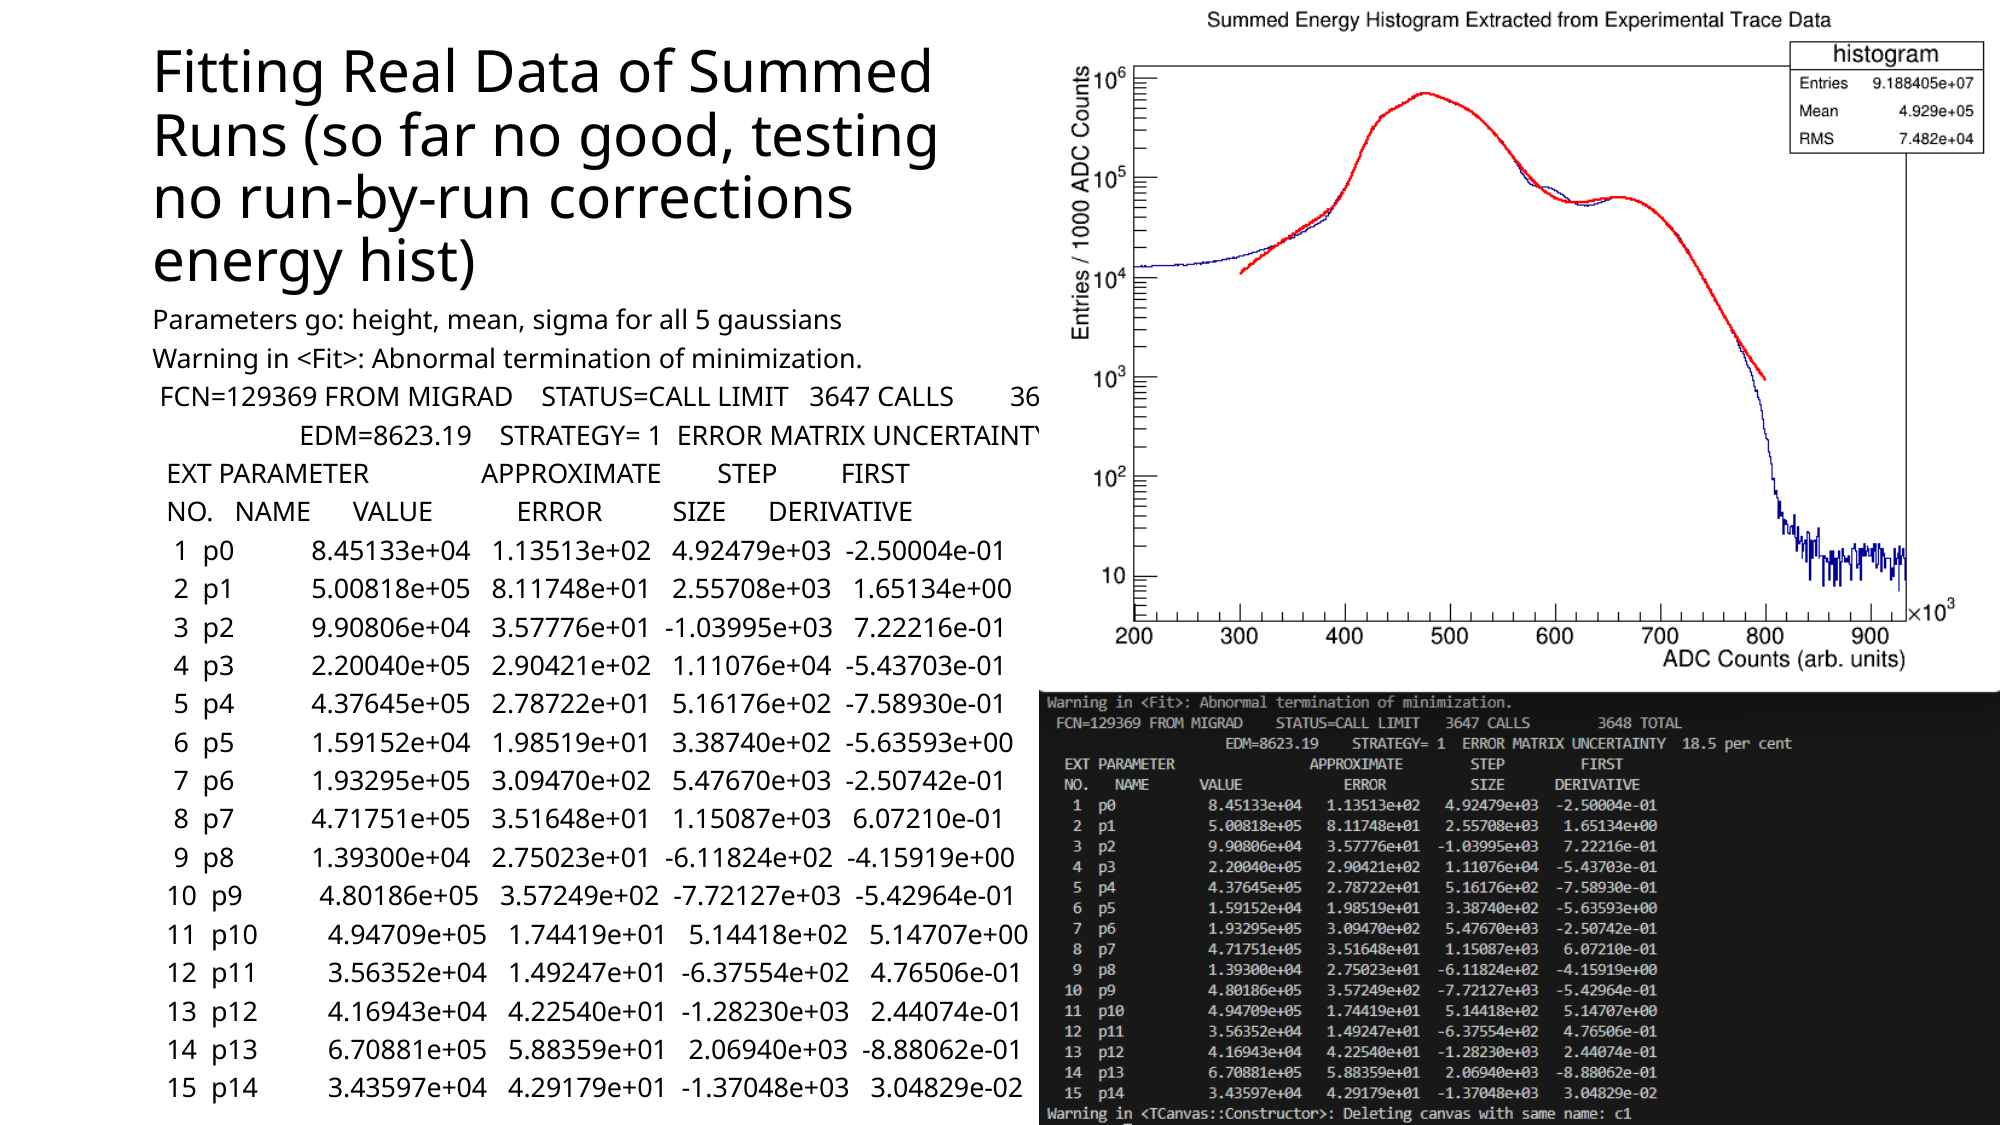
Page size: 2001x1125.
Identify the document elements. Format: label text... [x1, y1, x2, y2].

title Fitting Real Data of Summed Runs (so far no good, testing no run-by-run corrections energy hist) [137, 59, 1017, 278]
picture [1038, 0, 2000, 1125]
list Parameters go: height, mean, sigma for all 5 gaussians Warning in <Fit>: Abnormal termination of minimization. FCN=129369 FROM MIGRAD STATUS=CALL LIMIT 3647 CALLS 3648 TOTAL EDM=8623.19 STRATEGY= 1 ERROR MATRIX UNCERTAINTY 18.5 per cent EXT PARAMETER APPROXIMATE STEP FIRST NO. NAME VALUE ERROR SIZE DERIVATIVE 1 p0 8.45133e+04 1.13513e+02 4.92479e+03 -2.50004e-01 2 p1 5.00818e+05 8.11748e+01 2.55708e+03 1.65134e+00 3 p2 9.90806e+04 3.57776e+01 -1.03995e+03 7.22216e-01 4 p3 2.20040e+05 2.90421e+02 1.11076e+04 -5.43703e-01 5 p4 4.37645e+05 2.78722e+01 5.16176e+02 -7.58930e-01 6 p5 1.59152e+04 1.98519e+01 3.38740e+02 -5.63593e+00 7 p6 1.93295e+05 3.09470e+02 5.47670e+03 -2.50742e-01 8 p7 4.71751e+05 3.51648e+01 1.15087e+03 6.07210e-01 9 p8 1.39300e+04 2.75023e+01 -6.11824e+02 -4.15919e+00 10 p9 4.80186e+05 3.57249e+02 -7.72127e+03 -5.42964e-01 11 p10 4.94709e+05 1.74419e+01 5.14418e+02 5.14707e+00 12 p11 3.56352e+04 1.49247e+01 -6.37554e+02 4.76506e-01 13 p12 4.16943e+04 4.22540e+01 -1.28230e+03 2.44074e-01 14 p13 6.70881e+05 5.88359e+01 2.06940e+03 -8.88062e-01 15 p14 3.43597e+04 4.29179e+01 -1.37048e+03 3.04829e-02 [137, 299, 1038, 1125]
